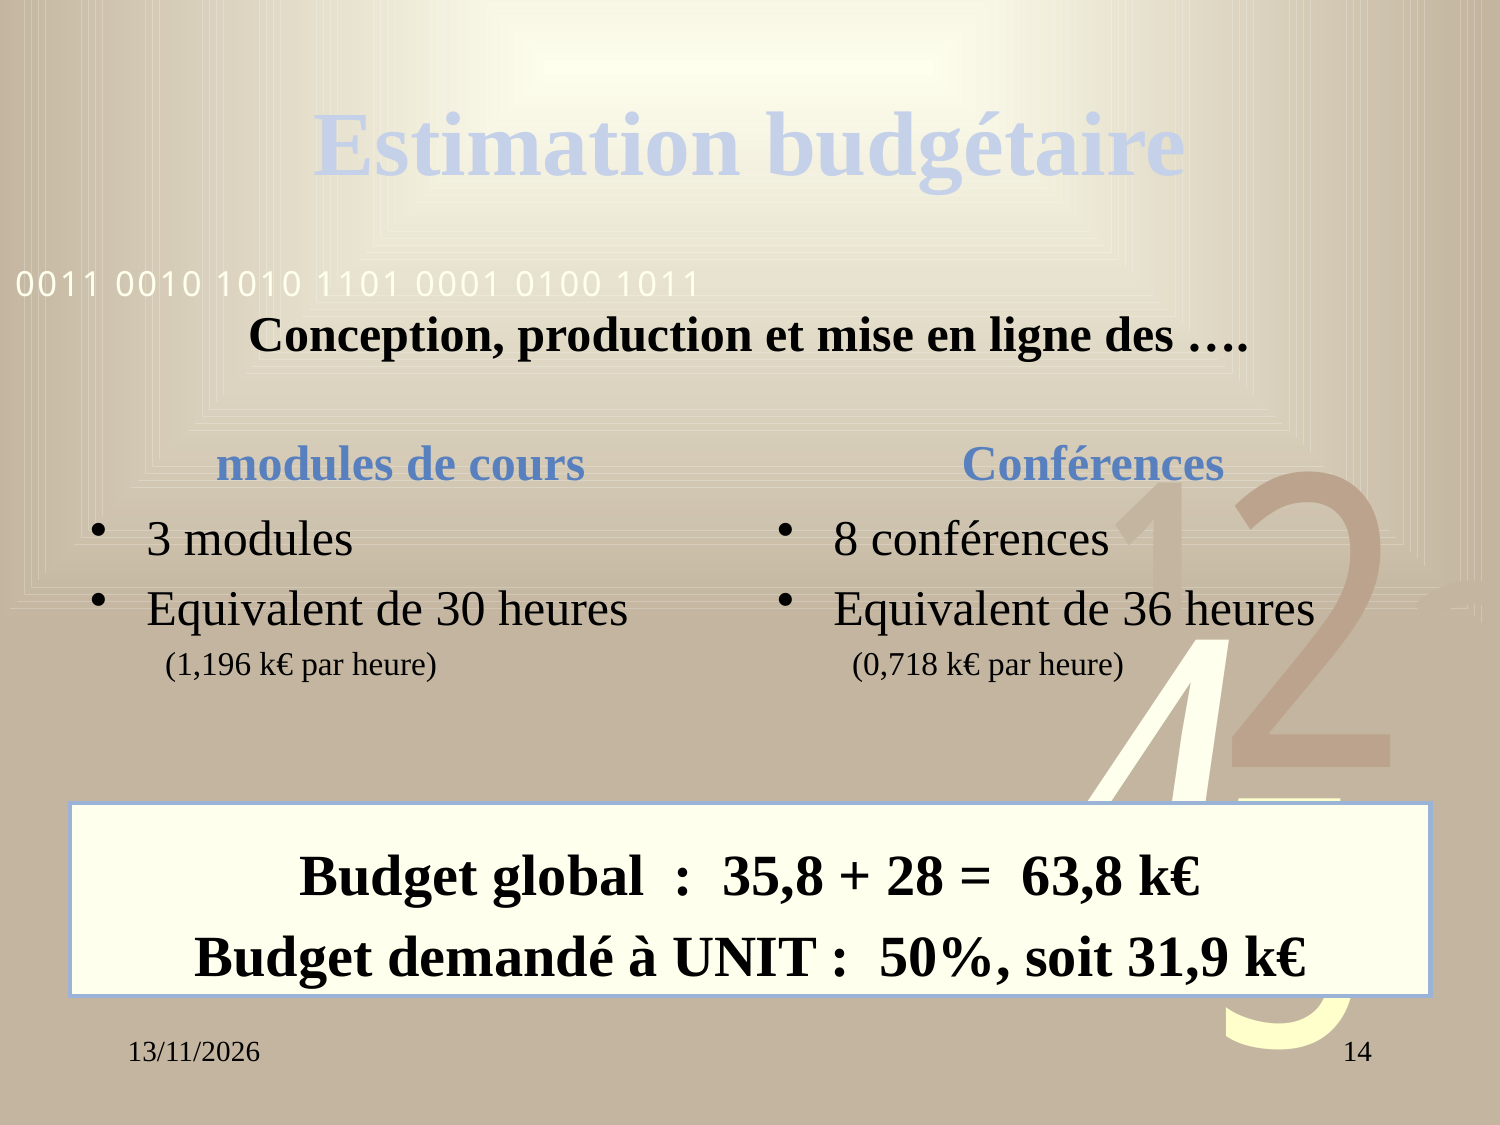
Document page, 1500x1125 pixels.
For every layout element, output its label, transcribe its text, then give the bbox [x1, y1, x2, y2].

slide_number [111, 1024, 426, 1101]
list 8 conférences Equivalent de 36 heures (0,718 k€ par heure) [761, 497, 1426, 739]
slide_number 14 [1074, 1024, 1388, 1101]
list Budget global : 35,8 + 28 = 63,8 k€ Budget demandé à UNIT : 50%, soit 31,9 k€ [68, 801, 1433, 998]
text_box Conférences [761, 380, 1425, 499]
list 3 modules Equivalent de 30 heures (1,196 k€ par heure) [74, 497, 738, 751]
title Estimation budgétaire [74, 44, 1426, 222]
text_box modules de cours [75, 380, 739, 499]
list Conception, production et mise en ligne des …. [74, 222, 1436, 370]
